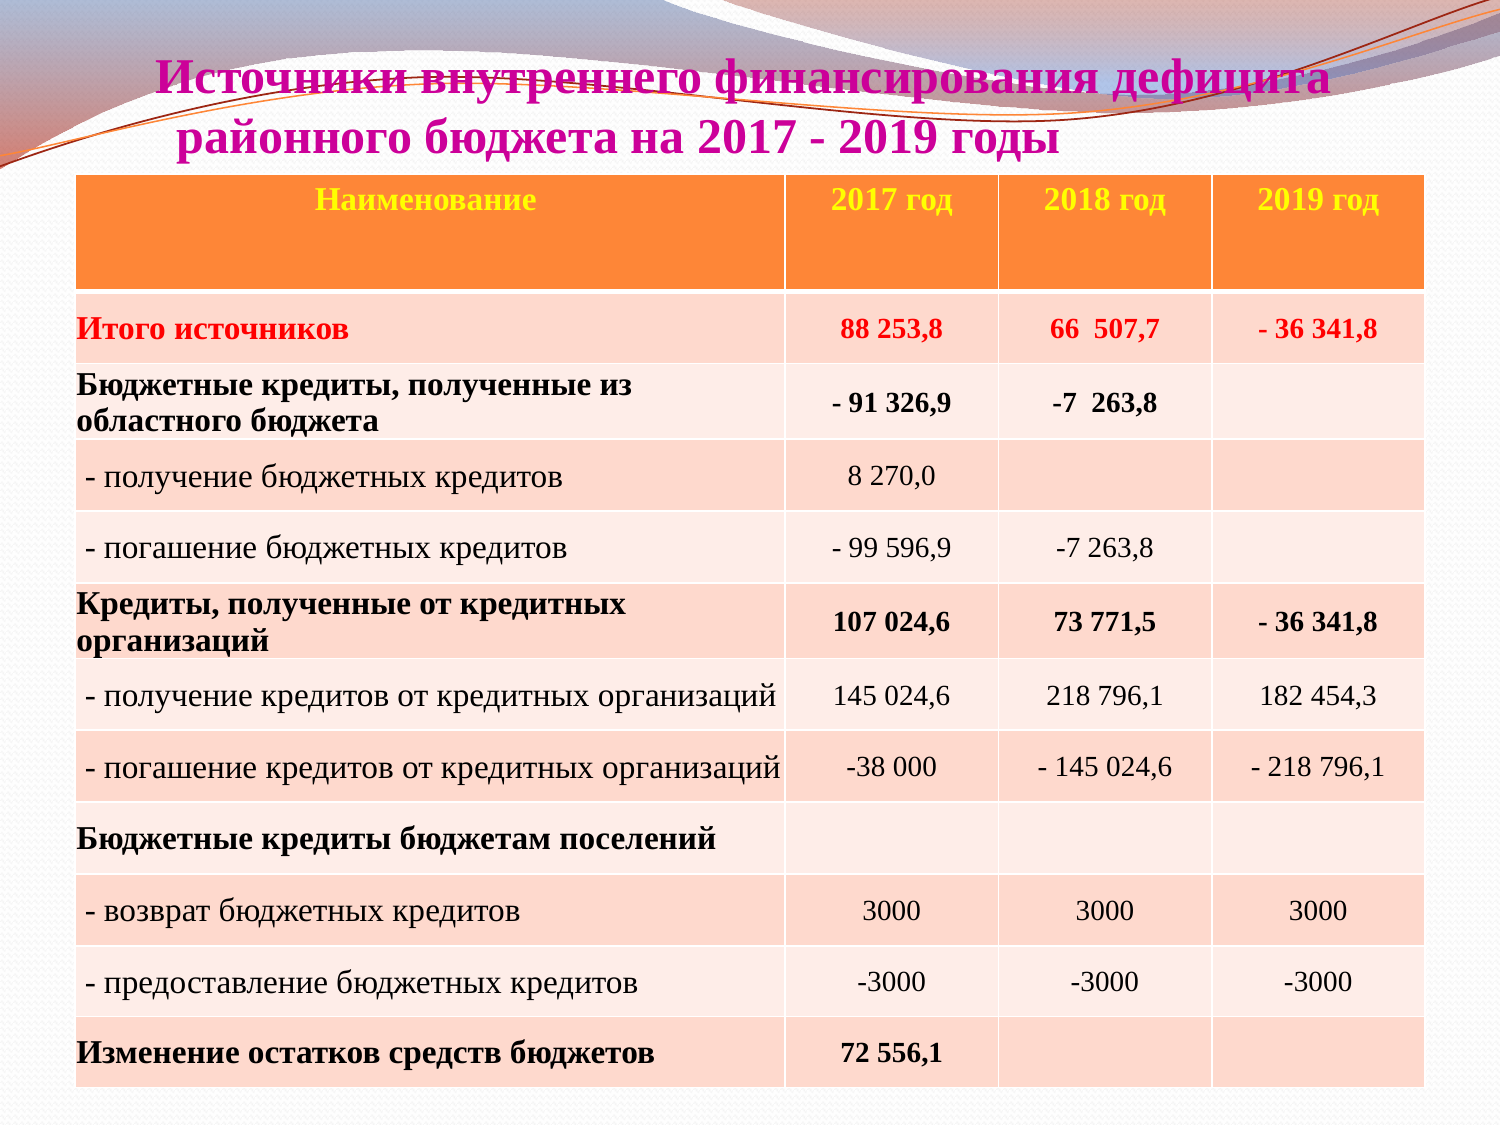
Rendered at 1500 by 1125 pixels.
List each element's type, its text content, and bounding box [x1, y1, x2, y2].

table_header 2018 год [999, 175, 1211, 289]
table_cell - 145 024,6 [999, 731, 1211, 801]
table_cell - получение бюджетных кредитов [76, 440, 784, 510]
table_cell - 36 341,8 [1213, 584, 1424, 658]
table_cell 3000 [999, 875, 1211, 945]
table_cell Изменение остатков средств бюджетов [76, 1017, 784, 1087]
table_cell [1213, 440, 1424, 510]
table_cell - 36 341,8 [1213, 294, 1424, 363]
table_header 2019 год [1213, 175, 1424, 289]
table_cell - 91 326,9 [786, 364, 998, 438]
table_cell 73 771,5 [999, 584, 1211, 658]
title Источники внутреннего финансирования дефицита районного бюджета на 2017 - 2019 годы [75, 35, 1425, 164]
table_cell 3000 [786, 875, 998, 945]
table_cell -38 000 [786, 731, 998, 801]
table_cell 145 024,6 [786, 659, 998, 729]
table_cell -3000 [999, 947, 1211, 1016]
table_cell [999, 440, 1211, 510]
table_cell - погашение кредитов от кредитных организаций [76, 731, 784, 801]
table_cell [1213, 1017, 1424, 1087]
table_cell 182 454,3 [1213, 659, 1424, 729]
table_cell Кредиты, полученные от кредитных организаций [76, 584, 784, 658]
table_cell -3000 [786, 947, 998, 1016]
table_cell 8 270,0 [786, 440, 998, 510]
table_cell 66 507,7 [999, 294, 1211, 363]
table_cell - предоставление бюджетных кредитов [76, 947, 784, 1016]
table_cell 88 253,8 [786, 294, 998, 363]
table_cell 218 796,1 [999, 659, 1211, 729]
table_cell - погашение бюджетных кредитов [76, 512, 784, 582]
table_cell -7 263,8 [999, 364, 1211, 438]
table_cell 72 556,1 [786, 1017, 998, 1087]
table_cell - 99 596,9 [786, 512, 998, 582]
table_cell [1213, 512, 1424, 582]
table_cell - получение кредитов от кредитных организаций [76, 659, 784, 729]
table_cell 3000 [1213, 875, 1424, 945]
table_cell Итого источников [76, 294, 784, 363]
table_cell 107 024,6 [786, 584, 998, 658]
table_header Наименование [76, 175, 784, 289]
table_cell [1213, 364, 1424, 438]
table_cell - возврат бюджетных кредитов [76, 875, 784, 945]
table_header 2017 год [786, 175, 998, 289]
table_cell Бюджетные кредиты бюджетам поселений [76, 803, 784, 873]
table_cell -3000 [1213, 947, 1424, 1016]
table_cell -7 263,8 [999, 512, 1211, 582]
table_cell - 218 796,1 [1213, 731, 1424, 801]
table_cell [999, 1017, 1211, 1087]
table_cell [1213, 803, 1424, 873]
table_cell [999, 803, 1211, 873]
table_cell [786, 803, 998, 873]
table_cell Бюджетные кредиты, полученные из областного бюджета [76, 364, 784, 438]
